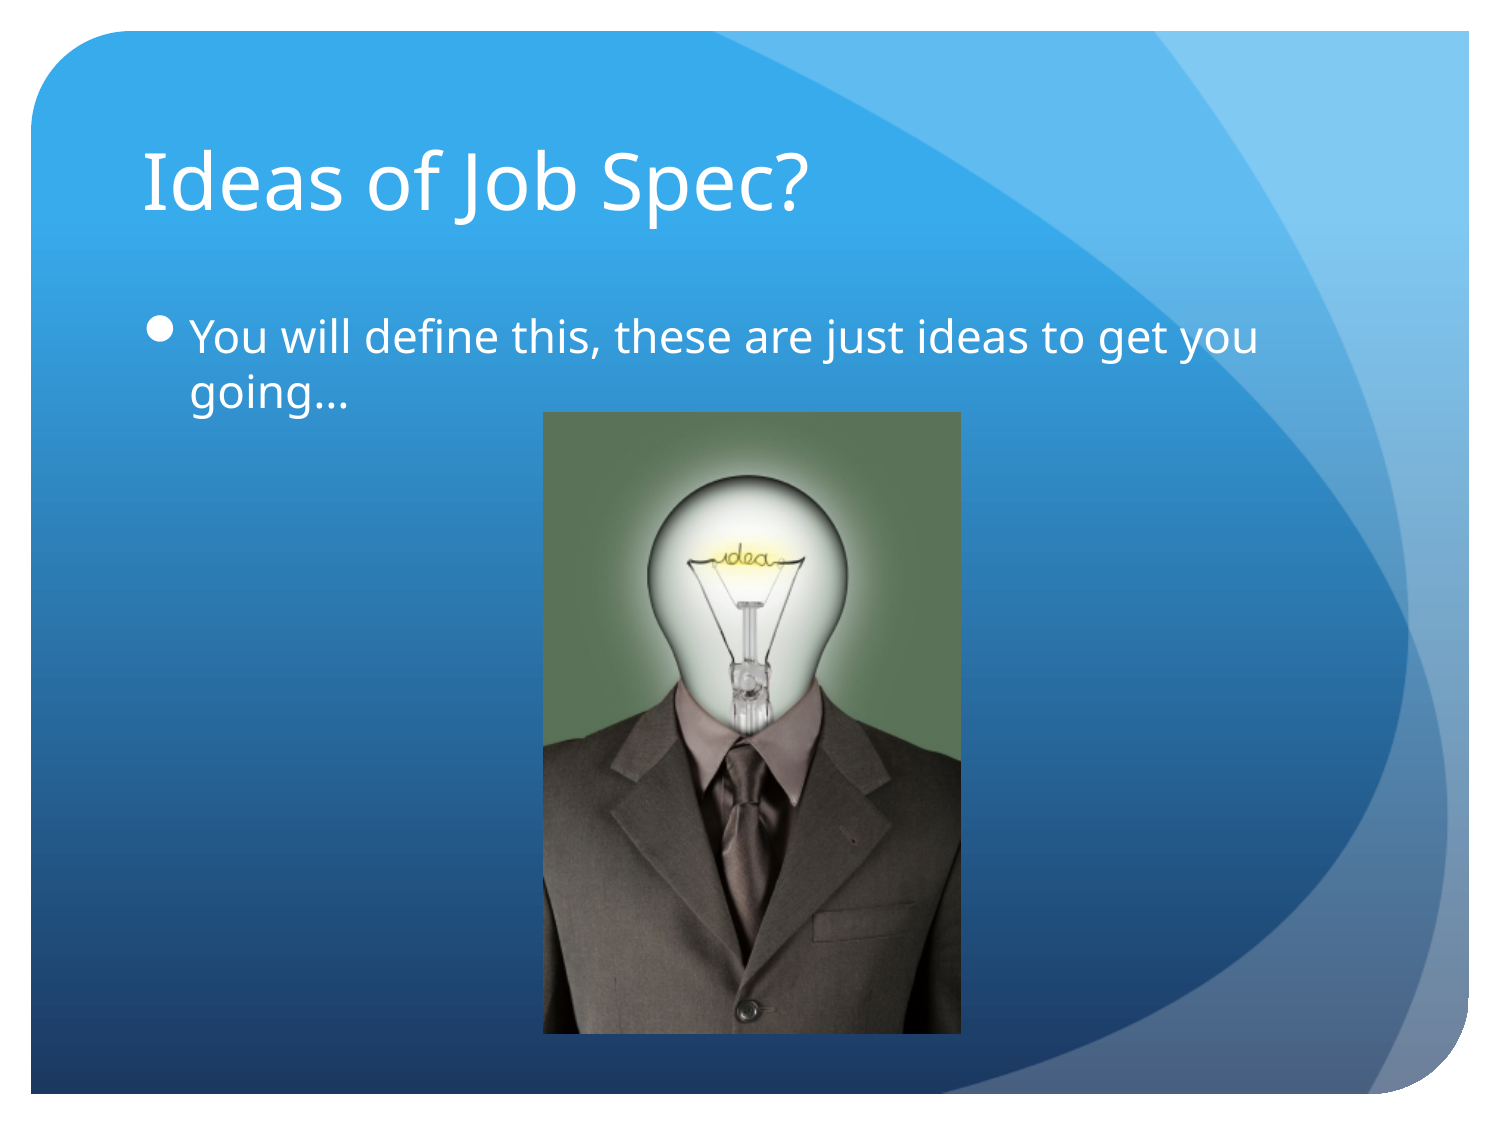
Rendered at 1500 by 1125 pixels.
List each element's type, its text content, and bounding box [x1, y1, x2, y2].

picture [24, 30, 1473, 1094]
list You will define this, these are just ideas to get you going… [127, 299, 1372, 991]
title Ideas of Job Spec? [127, 62, 1372, 234]
